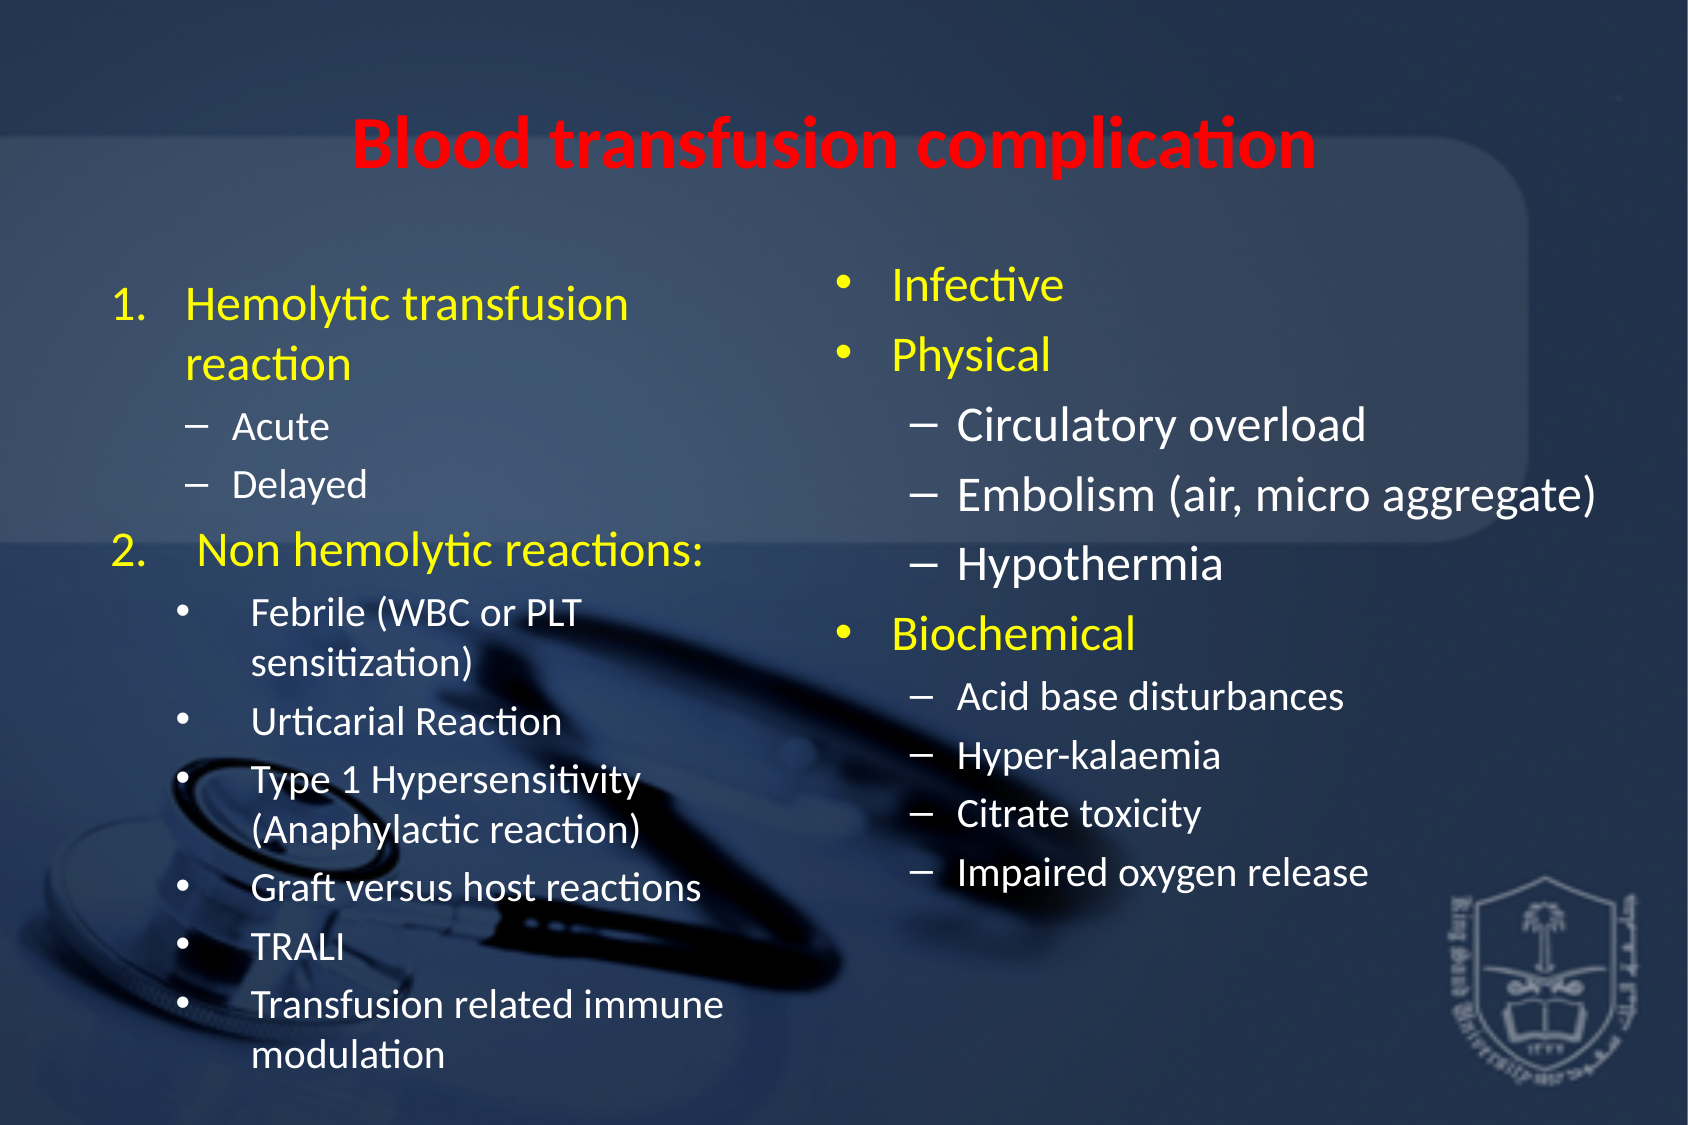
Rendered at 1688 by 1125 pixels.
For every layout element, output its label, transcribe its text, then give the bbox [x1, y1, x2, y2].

picture [0, 0, 1688, 1125]
list Hemolytic transfusion reaction Acute Delayed Non hemolytic reactions: Febrile (WBC or PLT sensitization) Urticarial Reaction Type 1 Hypersensitivity (Anaphylactic reaction) Graft versus host reactions TRALI Transfusion related immune modulation [95, 262, 820, 1005]
title Blood transfusion complication [84, 45, 1604, 233]
list Infective Physical Circulatory overload Embolism (air, micro aggregate) Hypothermia Biochemical Acid base disturbances Hyper-kalaemia Citrate toxicity Impaired oxygen release [820, 243, 1661, 1024]
